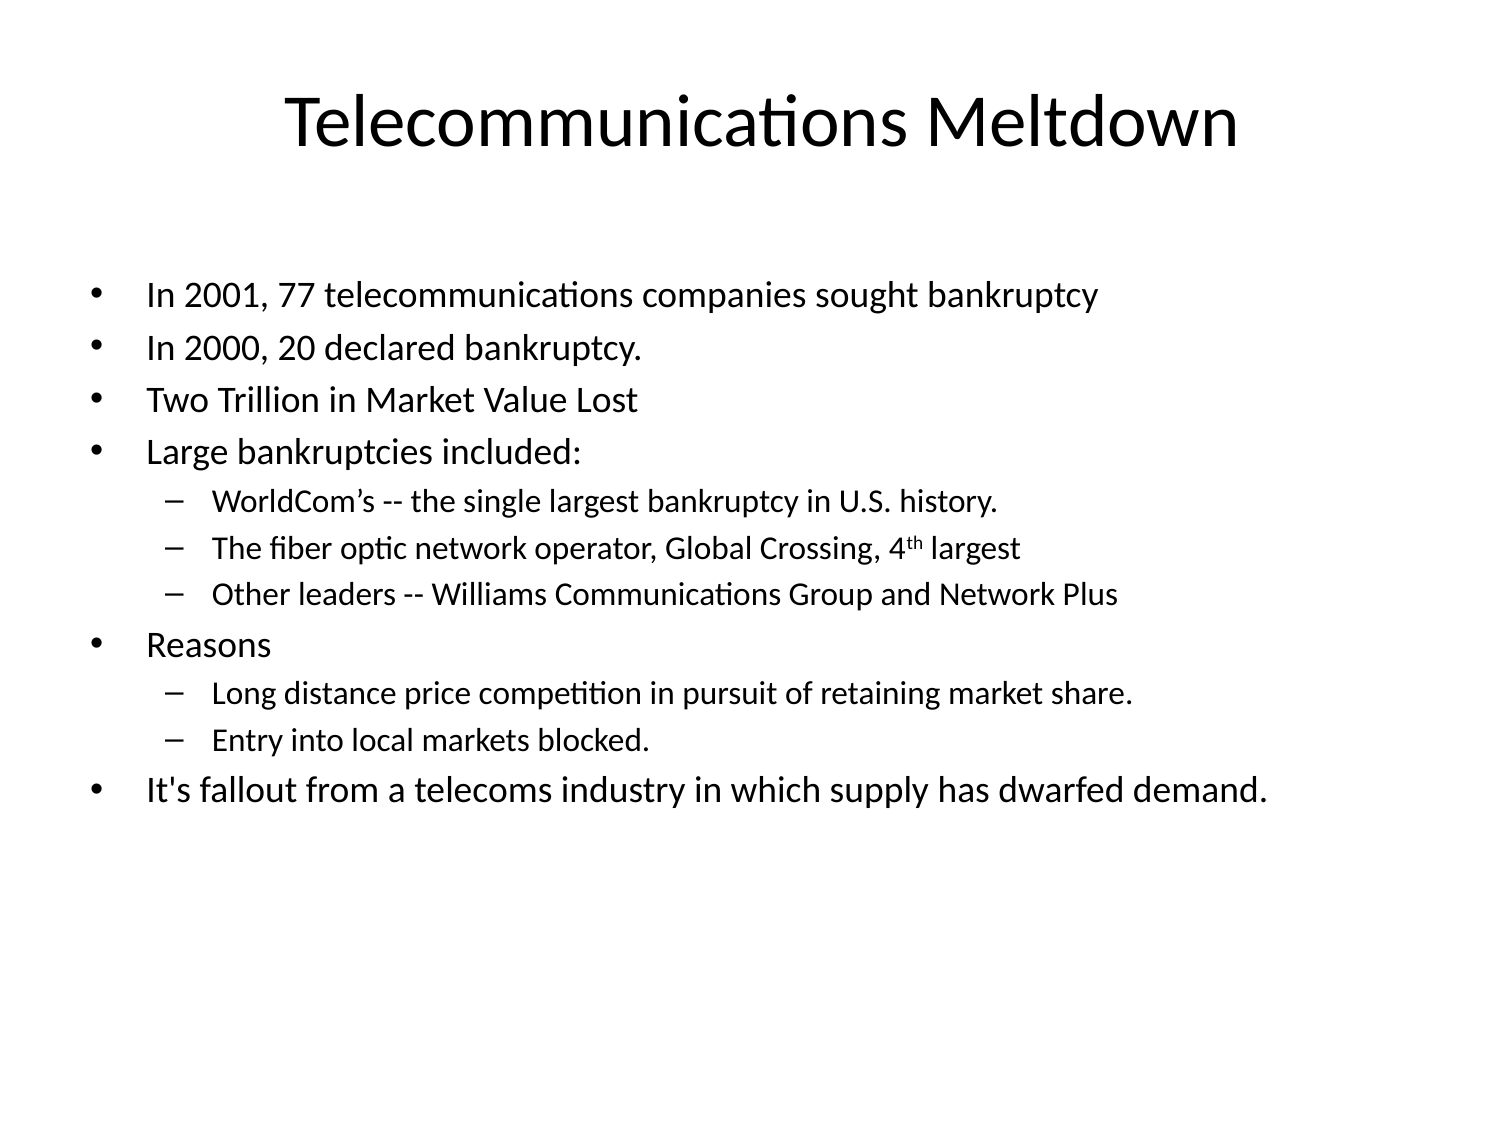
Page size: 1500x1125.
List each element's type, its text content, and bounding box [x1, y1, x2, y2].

title Telecommunications Meltdown [99, 45, 1425, 188]
list In 2001, 77 telecommunications companies sought bankruptcy In 2000, 20 declared bankruptcy. Two Trillion in Market Value Lost Large bankruptcies included: WorldCom’s -- the single largest bankruptcy in U.S. history. The fiber optic network operator, Global Crossing, 4th largest Other leaders -- Williams Communications Group and Network Plus Reasons Long distance price competition in pursuit of retaining market share. Entry into local markets blocked. It's fallout from a telecoms industry in which supply has dwarfed demand. [75, 262, 1425, 1005]
